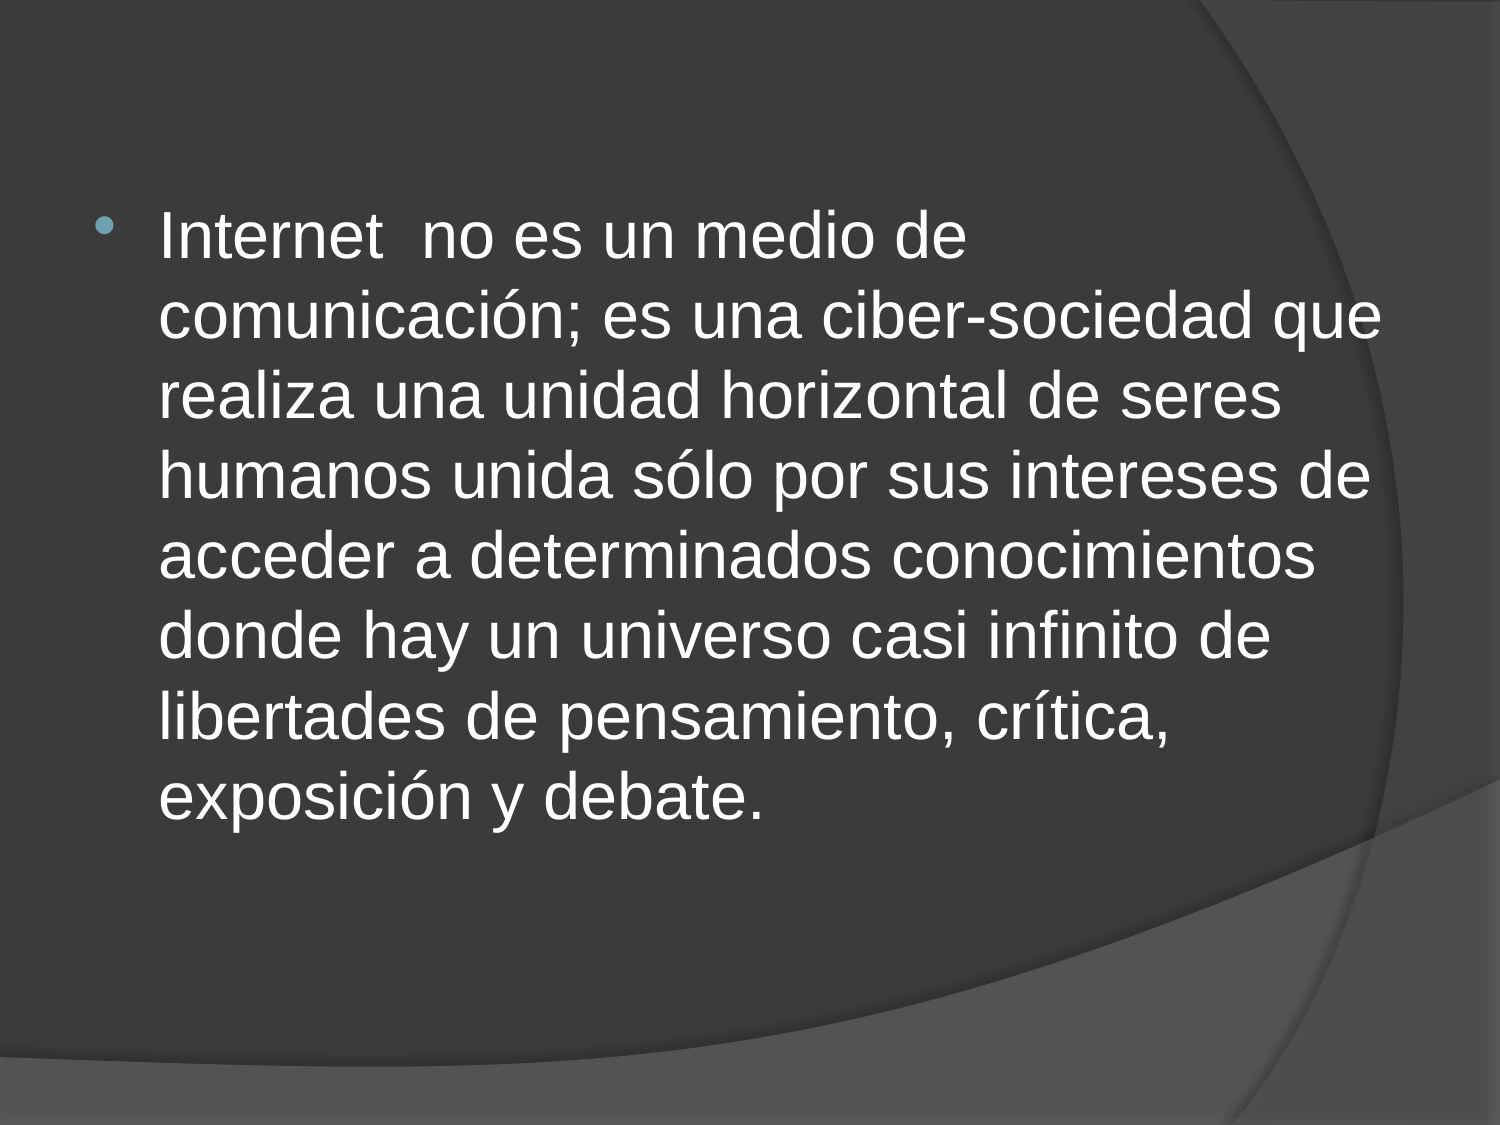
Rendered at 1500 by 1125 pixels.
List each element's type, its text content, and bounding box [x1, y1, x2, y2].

list Internet no es un medio de comunicación; es una ciber-sociedad que realiza una unidad horizontal de seres humanos unida sólo por sus intereses de acceder a determinados conocimientos donde hay un universo casi infinito de libertades de pensamiento, crítica, exposición y debate. [75, 184, 1424, 1005]
